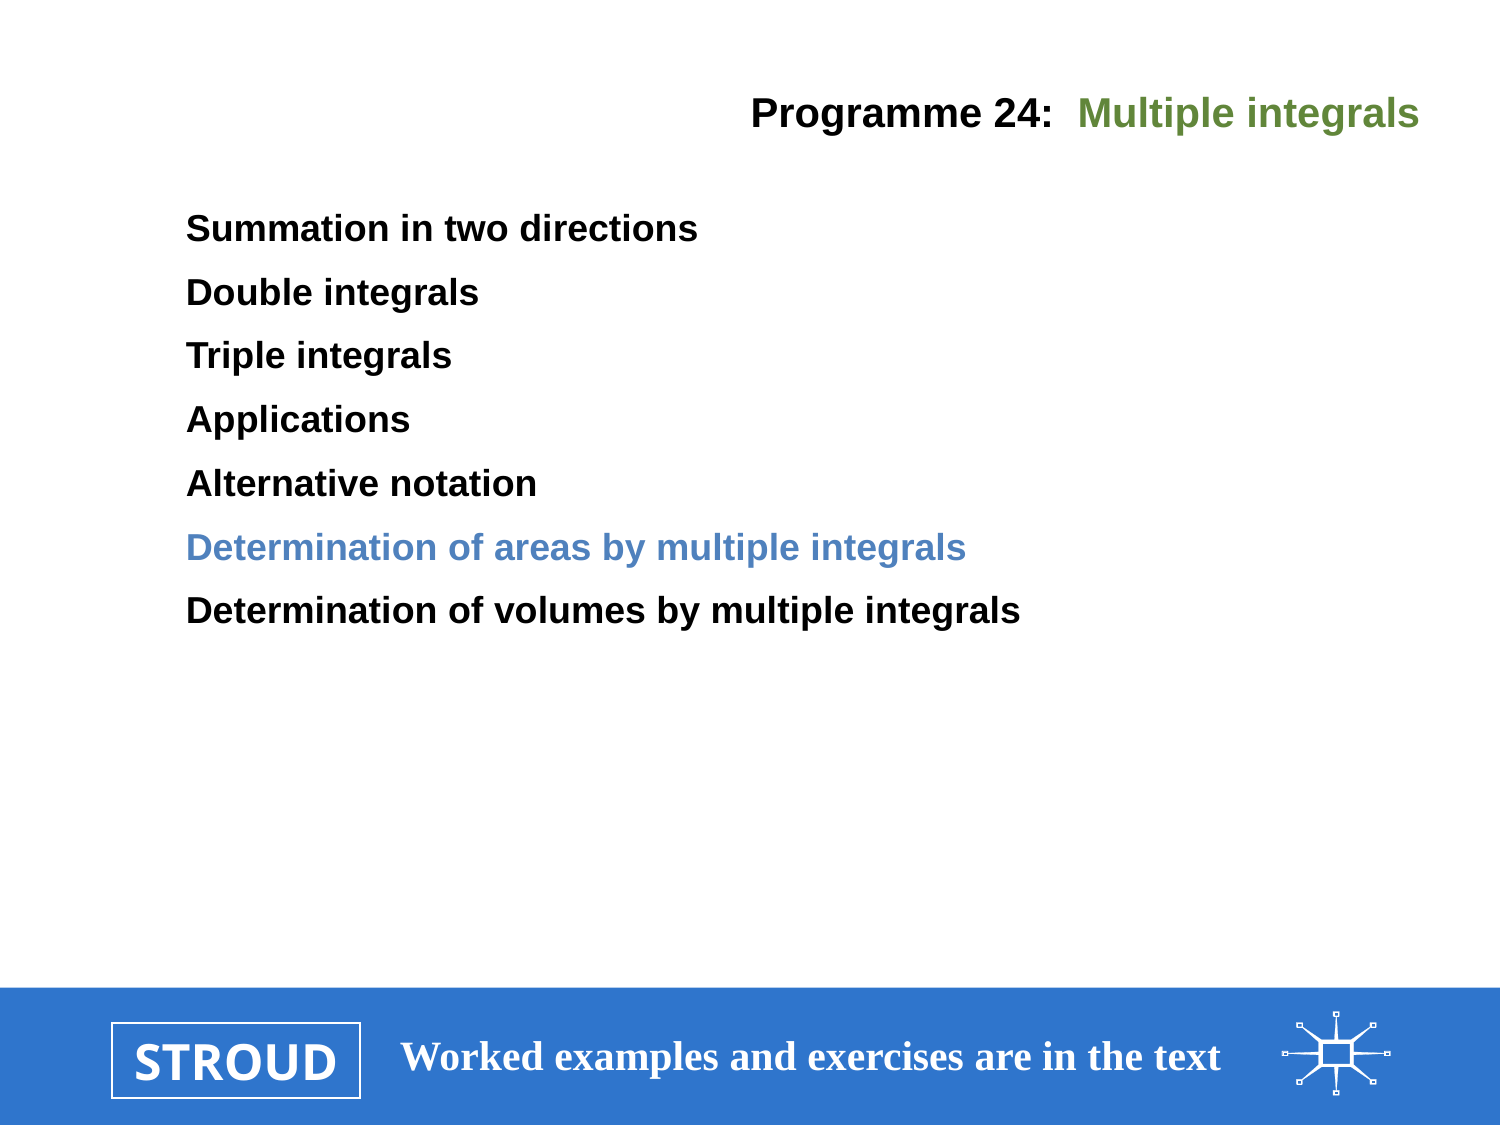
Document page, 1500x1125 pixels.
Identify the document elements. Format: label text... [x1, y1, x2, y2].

text_box Summation in two directions Double integrals Triple integrals Applications Alternative notation Determination of areas by multiple integrals Determination of volumes by multiple integrals [171, 196, 1388, 639]
